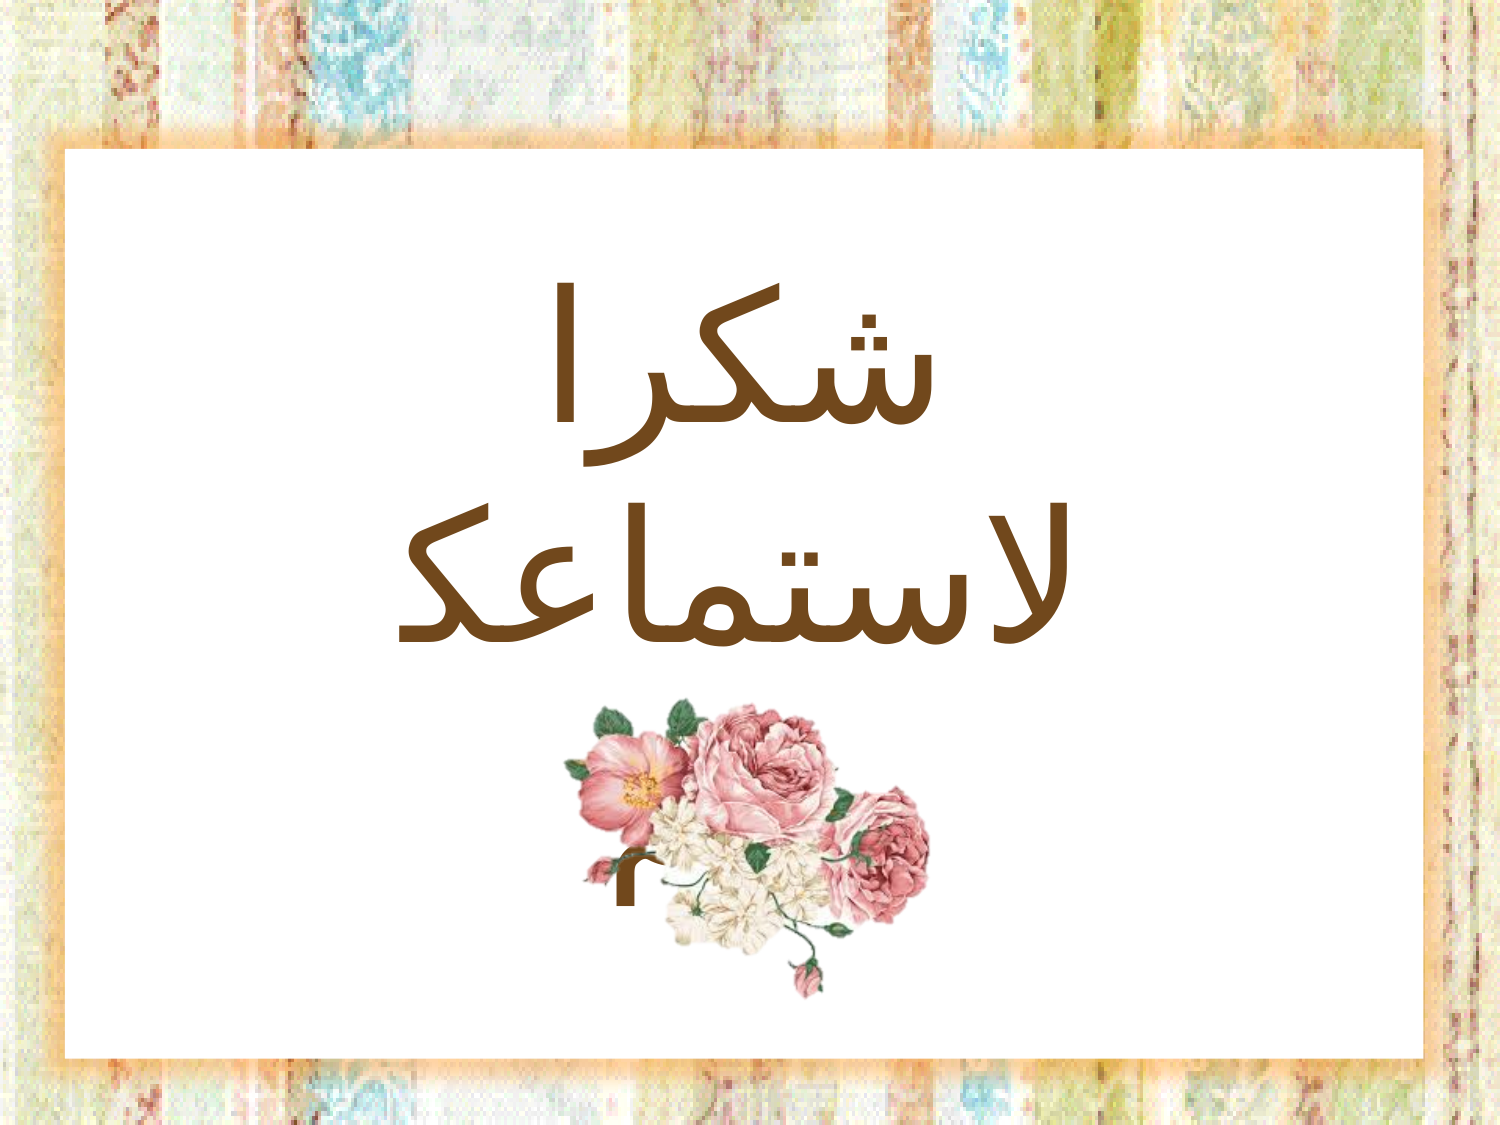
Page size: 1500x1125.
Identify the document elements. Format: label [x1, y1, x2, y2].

picture [0, 0, 1500, 1125]
list [555, 690, 945, 1008]
